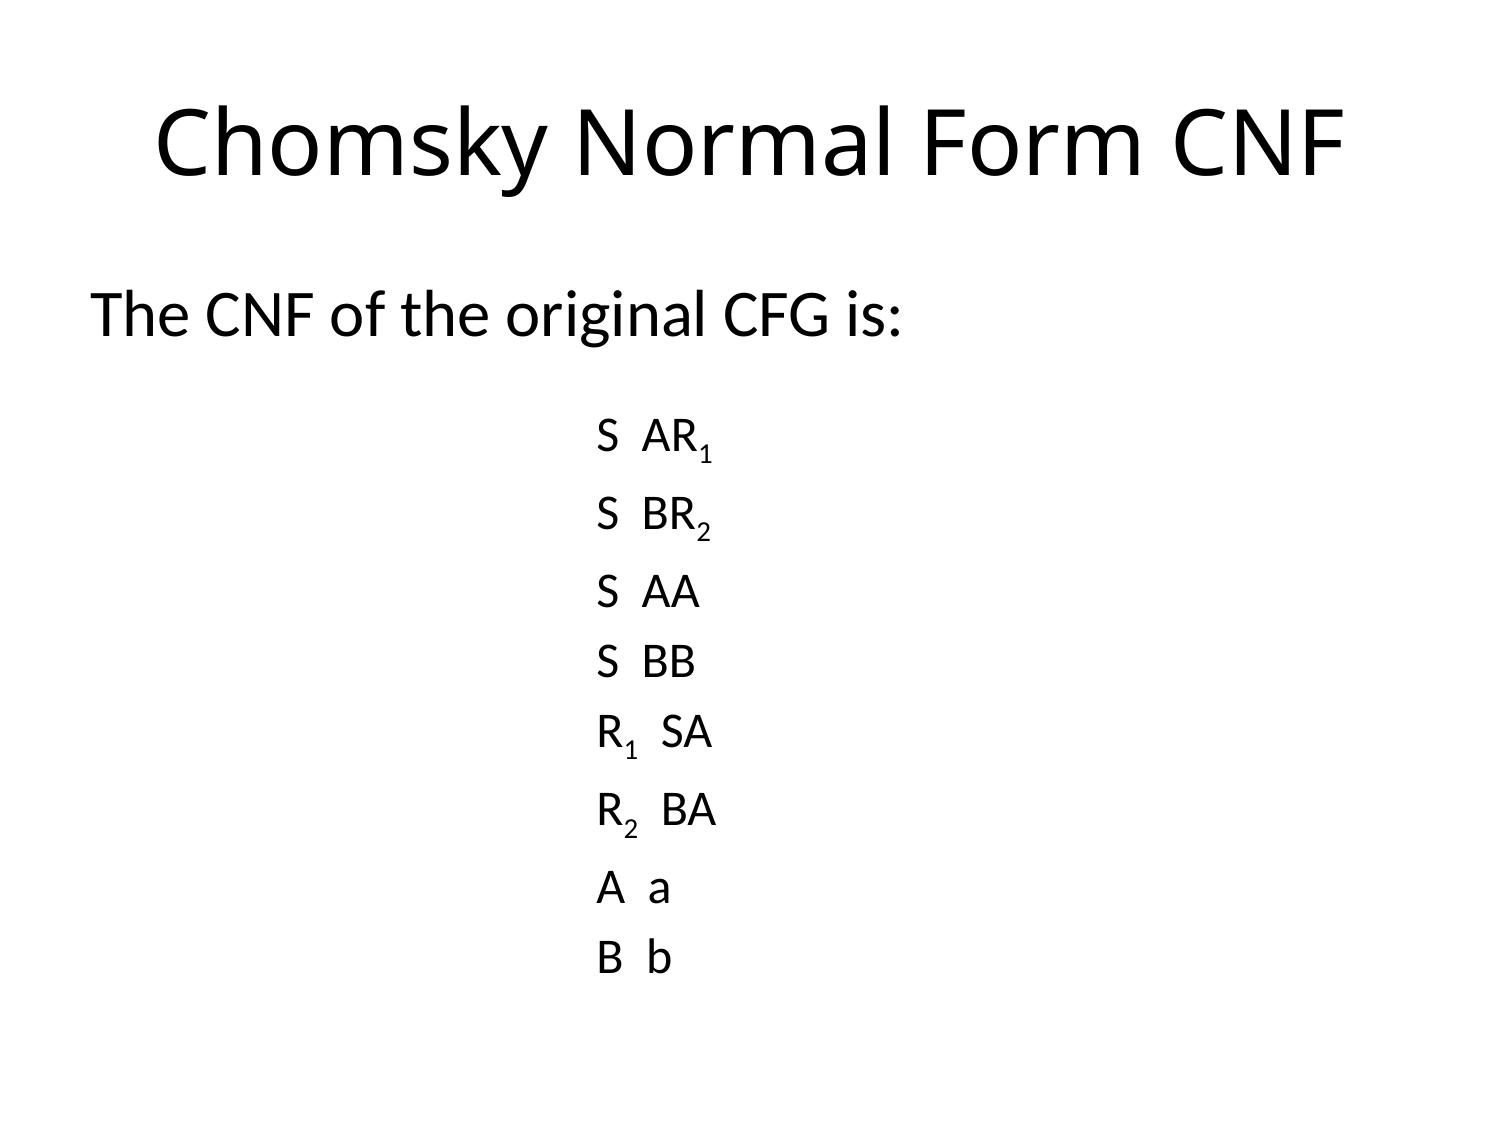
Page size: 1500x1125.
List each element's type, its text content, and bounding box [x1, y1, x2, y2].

title Chomsky Normal Form CNF [75, 45, 1425, 233]
